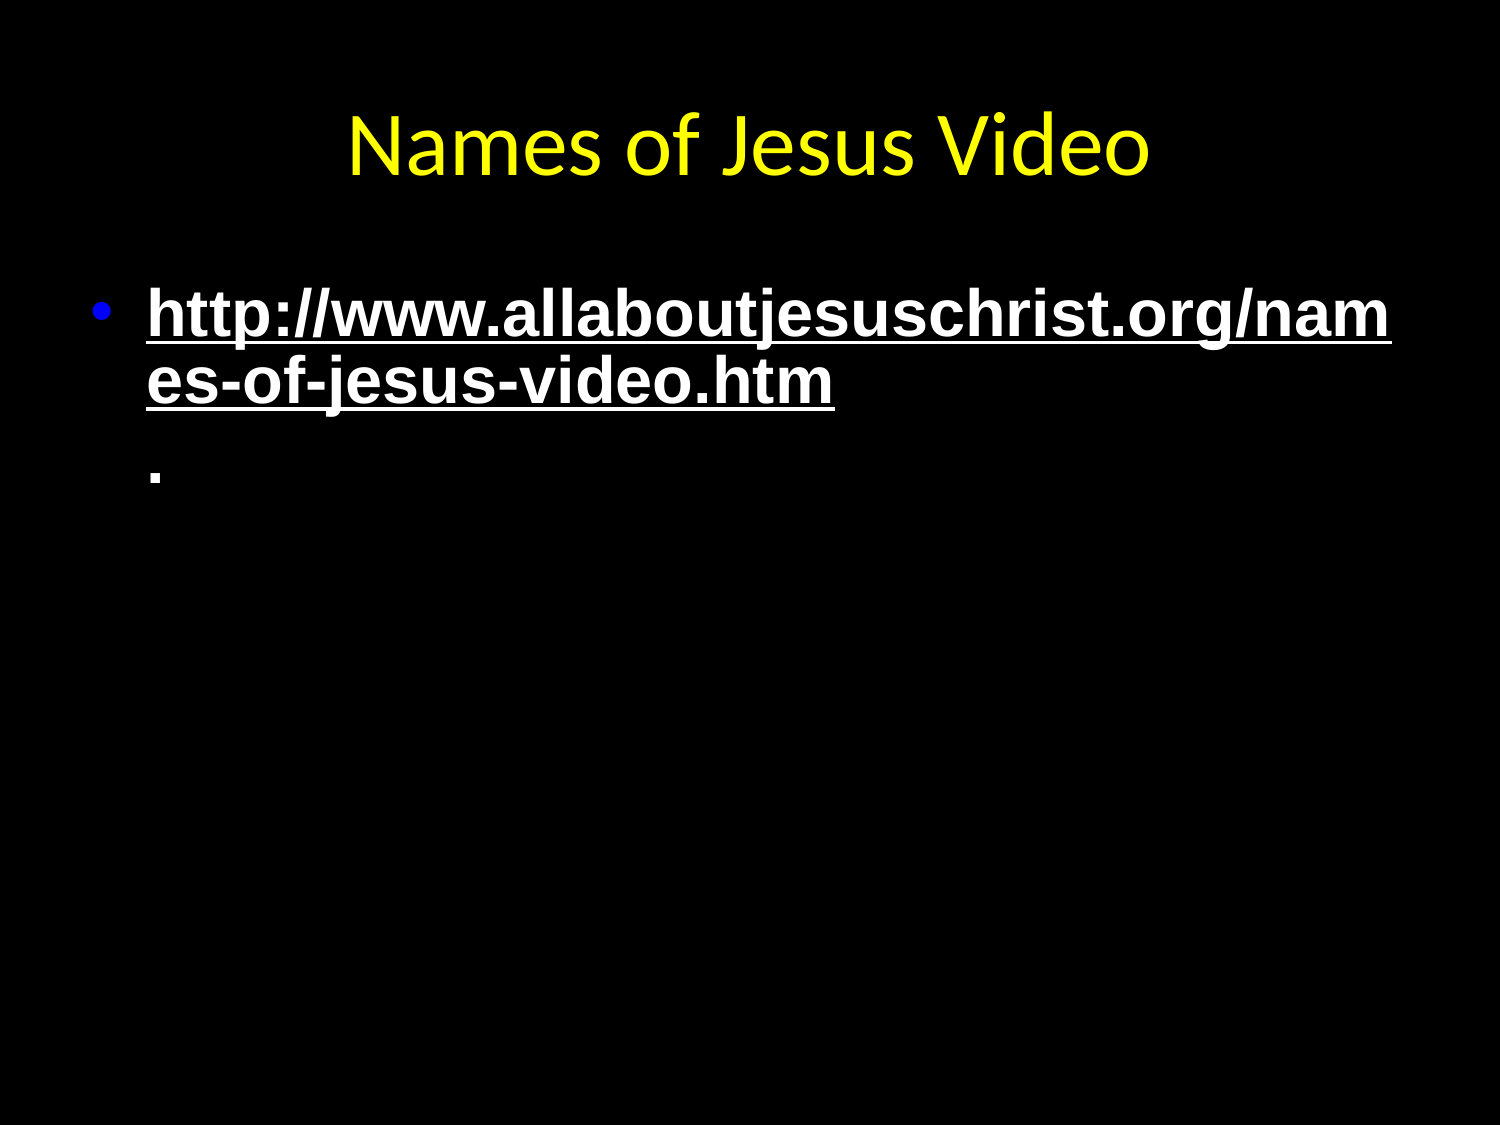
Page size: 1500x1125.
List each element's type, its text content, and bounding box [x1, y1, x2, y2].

list http://www.allaboutjesuschrist.org/names-of-jesus-video.htm. [75, 262, 1425, 1005]
title Names of Jesus Video [75, 45, 1425, 233]
